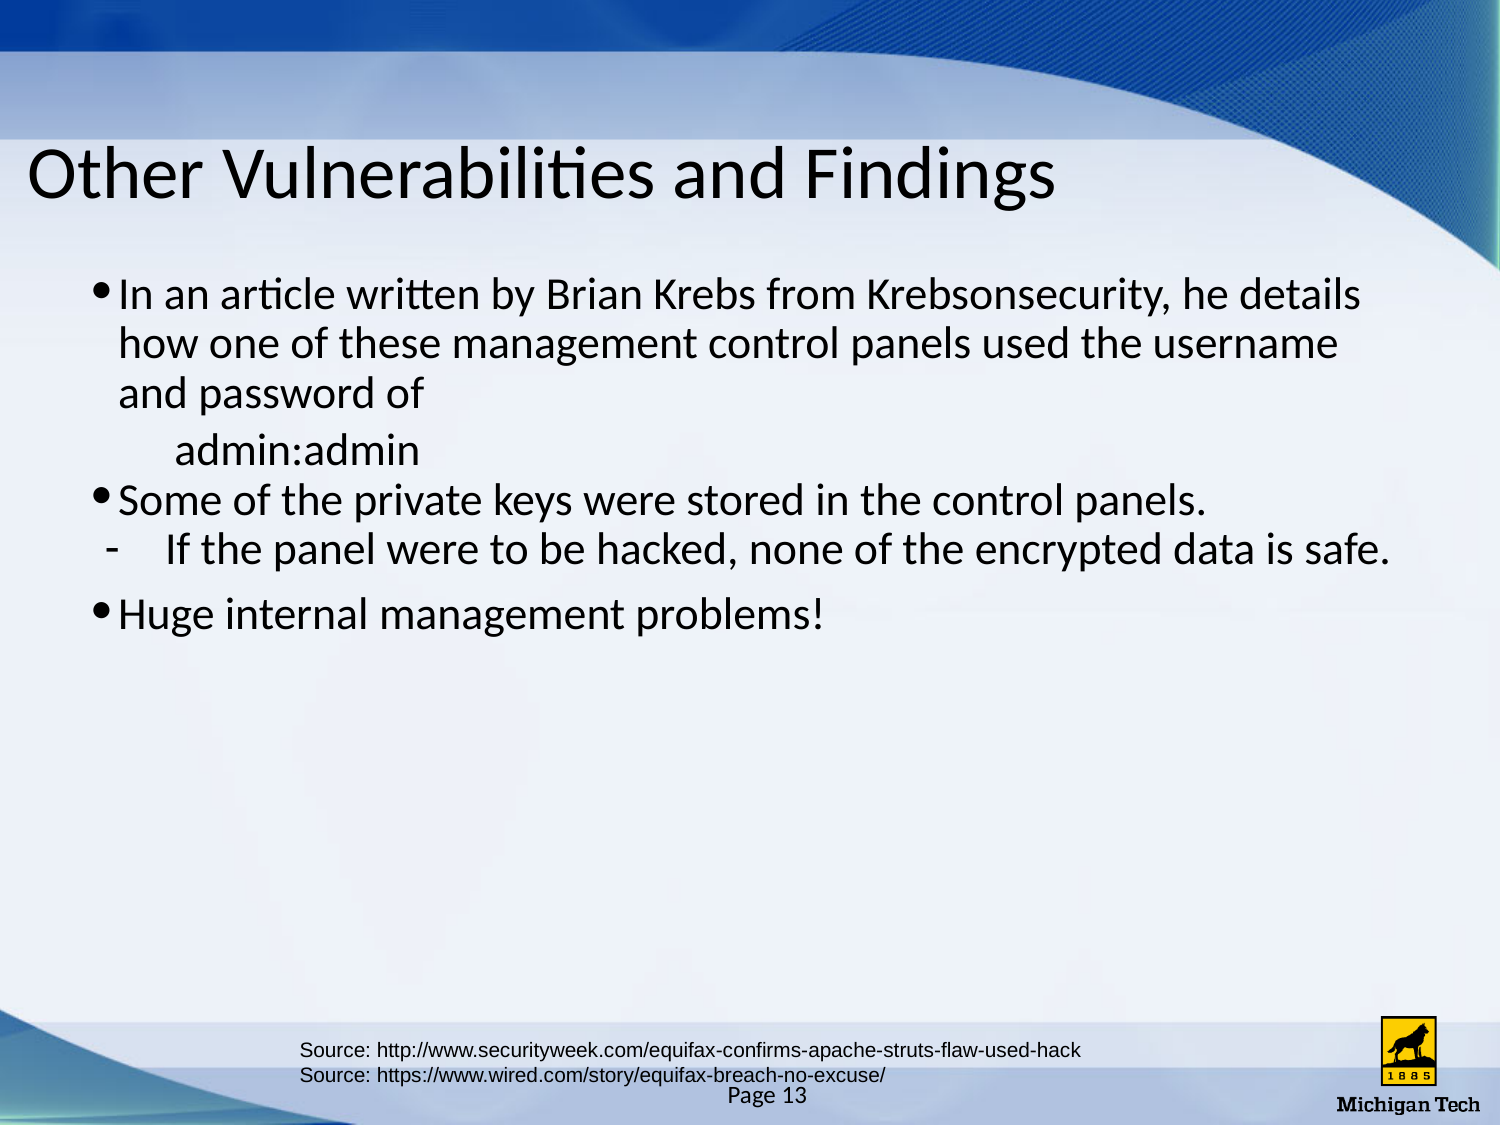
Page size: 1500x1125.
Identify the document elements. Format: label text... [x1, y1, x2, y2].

list In an article written by Brian Krebs from Krebsonsecurity, he details how one of these management control panels used the username and password of admin:admin Some of the private keys were stored in the control panels. If the panel were to be hacked, none of the encrypted data is safe. Huge internal management problems! [75, 262, 1425, 1063]
text_box Source: http://www.securityweek.com/equifax-confirms-apache-struts-flaw-used-hack Source: https://www.wired.com/story/equifax-breach-no-excuse/ [284, 1029, 1263, 1095]
title Other Vulnerabilities and Findings [12, 75, 1263, 263]
picture [0, 0, 1500, 1125]
